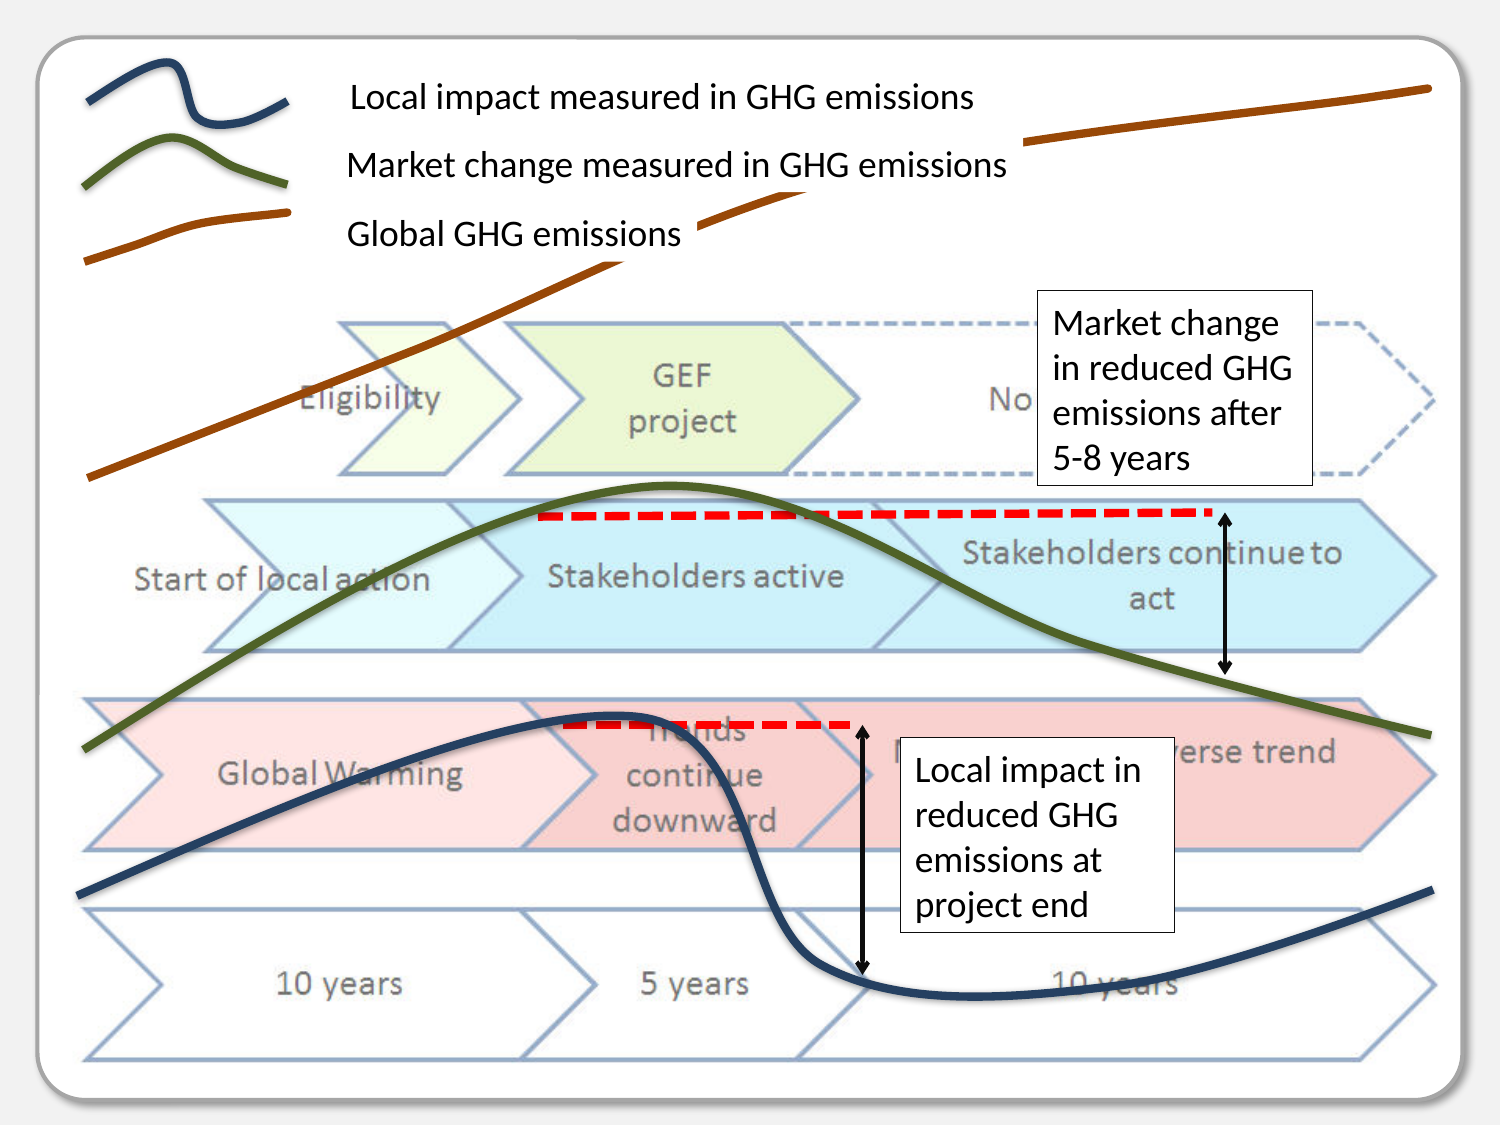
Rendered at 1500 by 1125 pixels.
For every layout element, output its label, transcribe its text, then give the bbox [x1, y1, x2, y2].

text_box [82, 135, 289, 190]
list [48, 287, 1451, 1076]
text_box Global GHG emissions [332, 201, 698, 262]
text_box Market change measured in GHG emissions [331, 132, 1024, 193]
text_box Local impact measured in GHG emissions [335, 64, 991, 125]
text_box [557, 86, 1431, 285]
text_box [83, 210, 290, 264]
text_box [86, 60, 289, 127]
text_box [537, 512, 1213, 517]
